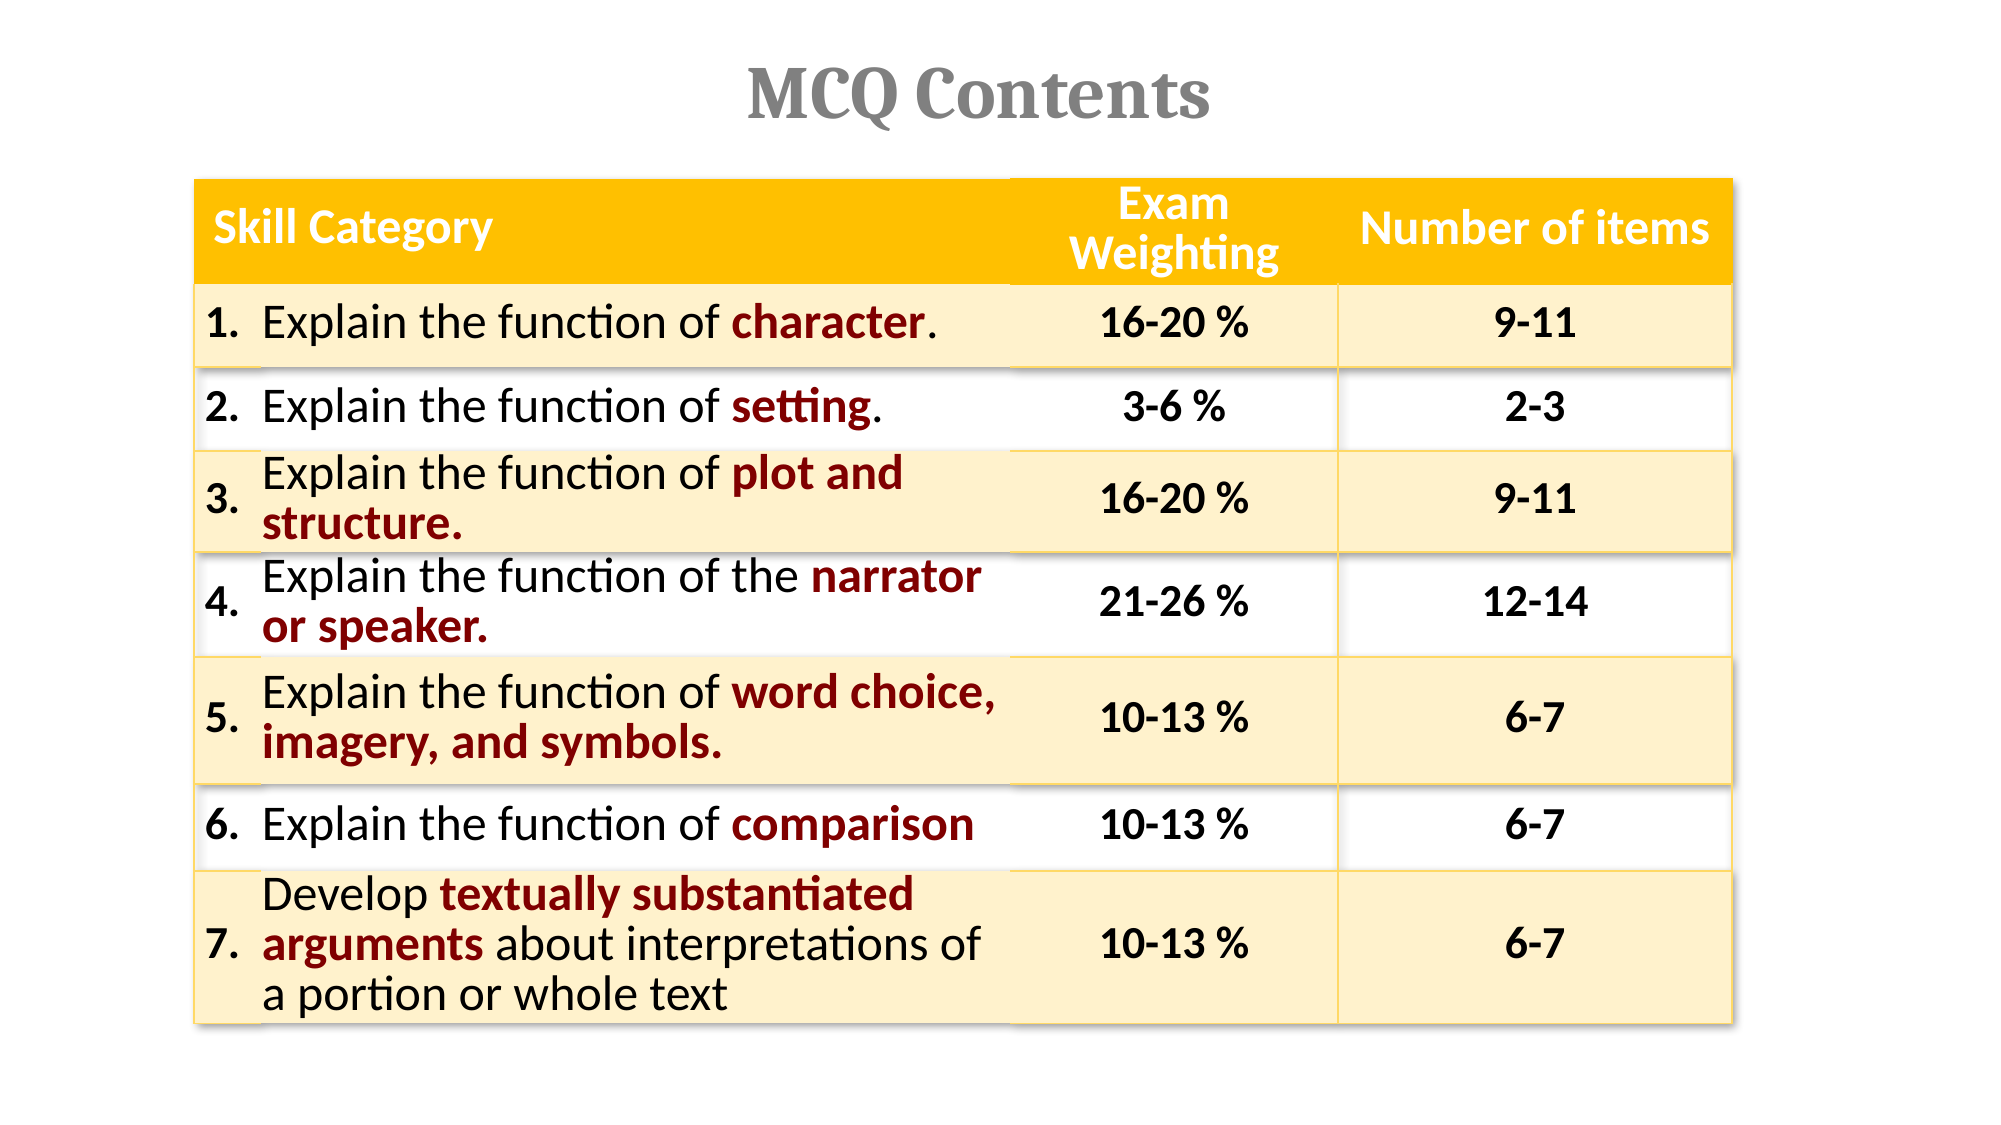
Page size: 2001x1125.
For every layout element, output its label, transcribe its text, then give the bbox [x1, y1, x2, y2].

table_cell 2. [195, 368, 261, 450]
table_cell 6-7 [1339, 785, 1731, 870]
table_cell Develop textually substantiated arguments about interpretations of a portion or whole text [261, 871, 1010, 1023]
table_header Skill Category [194, 179, 1010, 284]
table_cell 9-11 [1339, 285, 1731, 366]
table_cell 6-7 [1339, 872, 1731, 1023]
table_cell 1. [195, 284, 261, 366]
table_cell 16-20 % [1010, 452, 1337, 551]
table_cell 10-13 % [1010, 785, 1337, 870]
table_cell 4. [195, 553, 261, 656]
table_cell 10-13 % [1010, 658, 1337, 783]
table_header Exam Weighting [1010, 180, 1338, 283]
table_cell 6. [195, 785, 261, 870]
table_cell 9-11 [1339, 452, 1731, 551]
table_cell Explain the function of the narrator or speaker. [261, 552, 1010, 657]
table_cell Explain the function of character. [261, 284, 1010, 367]
table_cell 2-3 [1339, 368, 1731, 450]
table_cell 10-13 % [1010, 872, 1337, 1023]
table_cell 21-26 % [1010, 553, 1337, 656]
table_cell 12-14 [1339, 553, 1731, 656]
table_cell 7. [195, 872, 261, 1023]
table_cell 5. [195, 658, 261, 783]
table_cell 3. [195, 452, 261, 551]
table_cell 6-7 [1339, 658, 1731, 783]
table_cell 3-6 % [1010, 368, 1337, 450]
text_box MCQ Contents [313, 36, 1646, 142]
table_cell Explain the function of word choice, imagery, and symbols. [261, 657, 1010, 784]
table_header Number of items [1338, 180, 1731, 283]
table_cell Explain the function of plot and structure. [261, 451, 1010, 552]
table_cell 16-20 % [1010, 285, 1337, 366]
table_cell Explain the function of setting. [261, 367, 1010, 451]
table_cell Explain the function of comparison [261, 784, 1010, 871]
